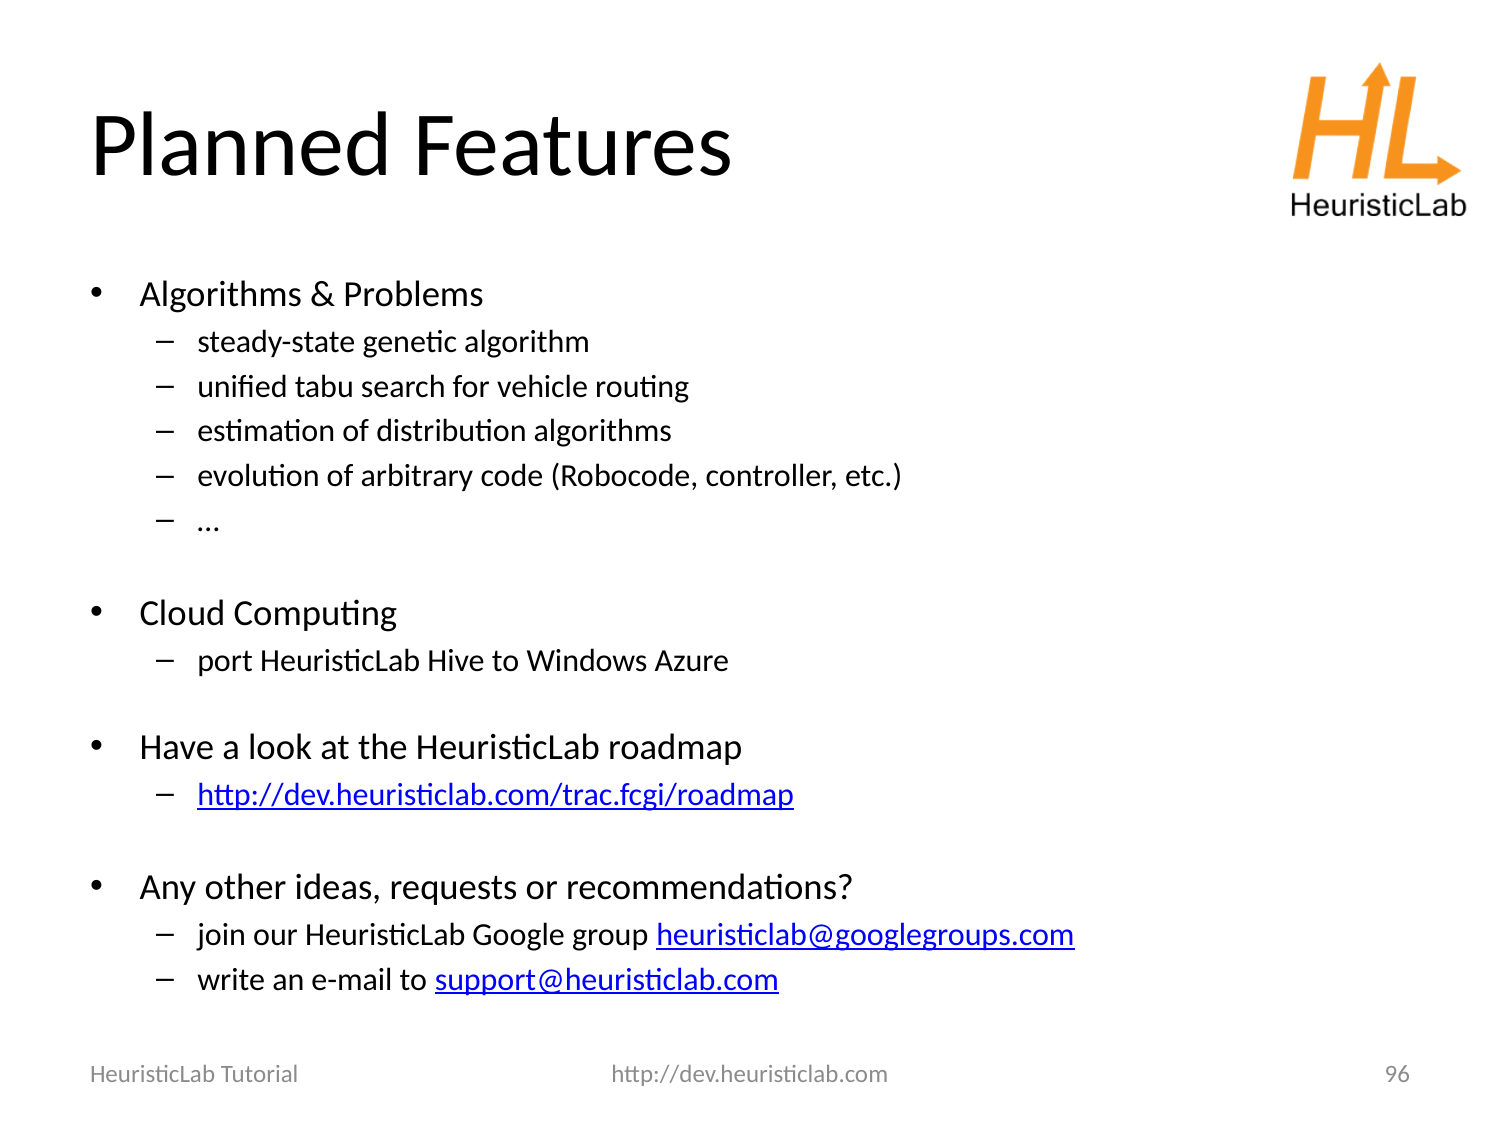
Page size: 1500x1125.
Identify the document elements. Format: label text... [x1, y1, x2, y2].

picture [1281, 27, 1474, 244]
list Algorithms & Problems steady-state genetic algorithm unified tabu search for vehicle routing estimation of distribution algorithms evolution of arbitrary code (Robocode, controller, etc.) … Cloud Computing port HeuristicLab Hive to Windows Azure Have a look at the HeuristicLab roadmap http://dev.heuristiclab.com/trac.fcgi/roadmap Any other ideas, requests or recommendations? join our HeuristicLab Google group heuristiclab@googlegroups.com write an e-mail to support@heuristiclab.com [75, 262, 1425, 1012]
title Planned Features [75, 45, 1282, 233]
slide_number 96 [1074, 1042, 1425, 1103]
slide_number HeuristicLab Tutorial [75, 1042, 425, 1103]
footer http://dev.heuristiclab.com [512, 1042, 988, 1103]
